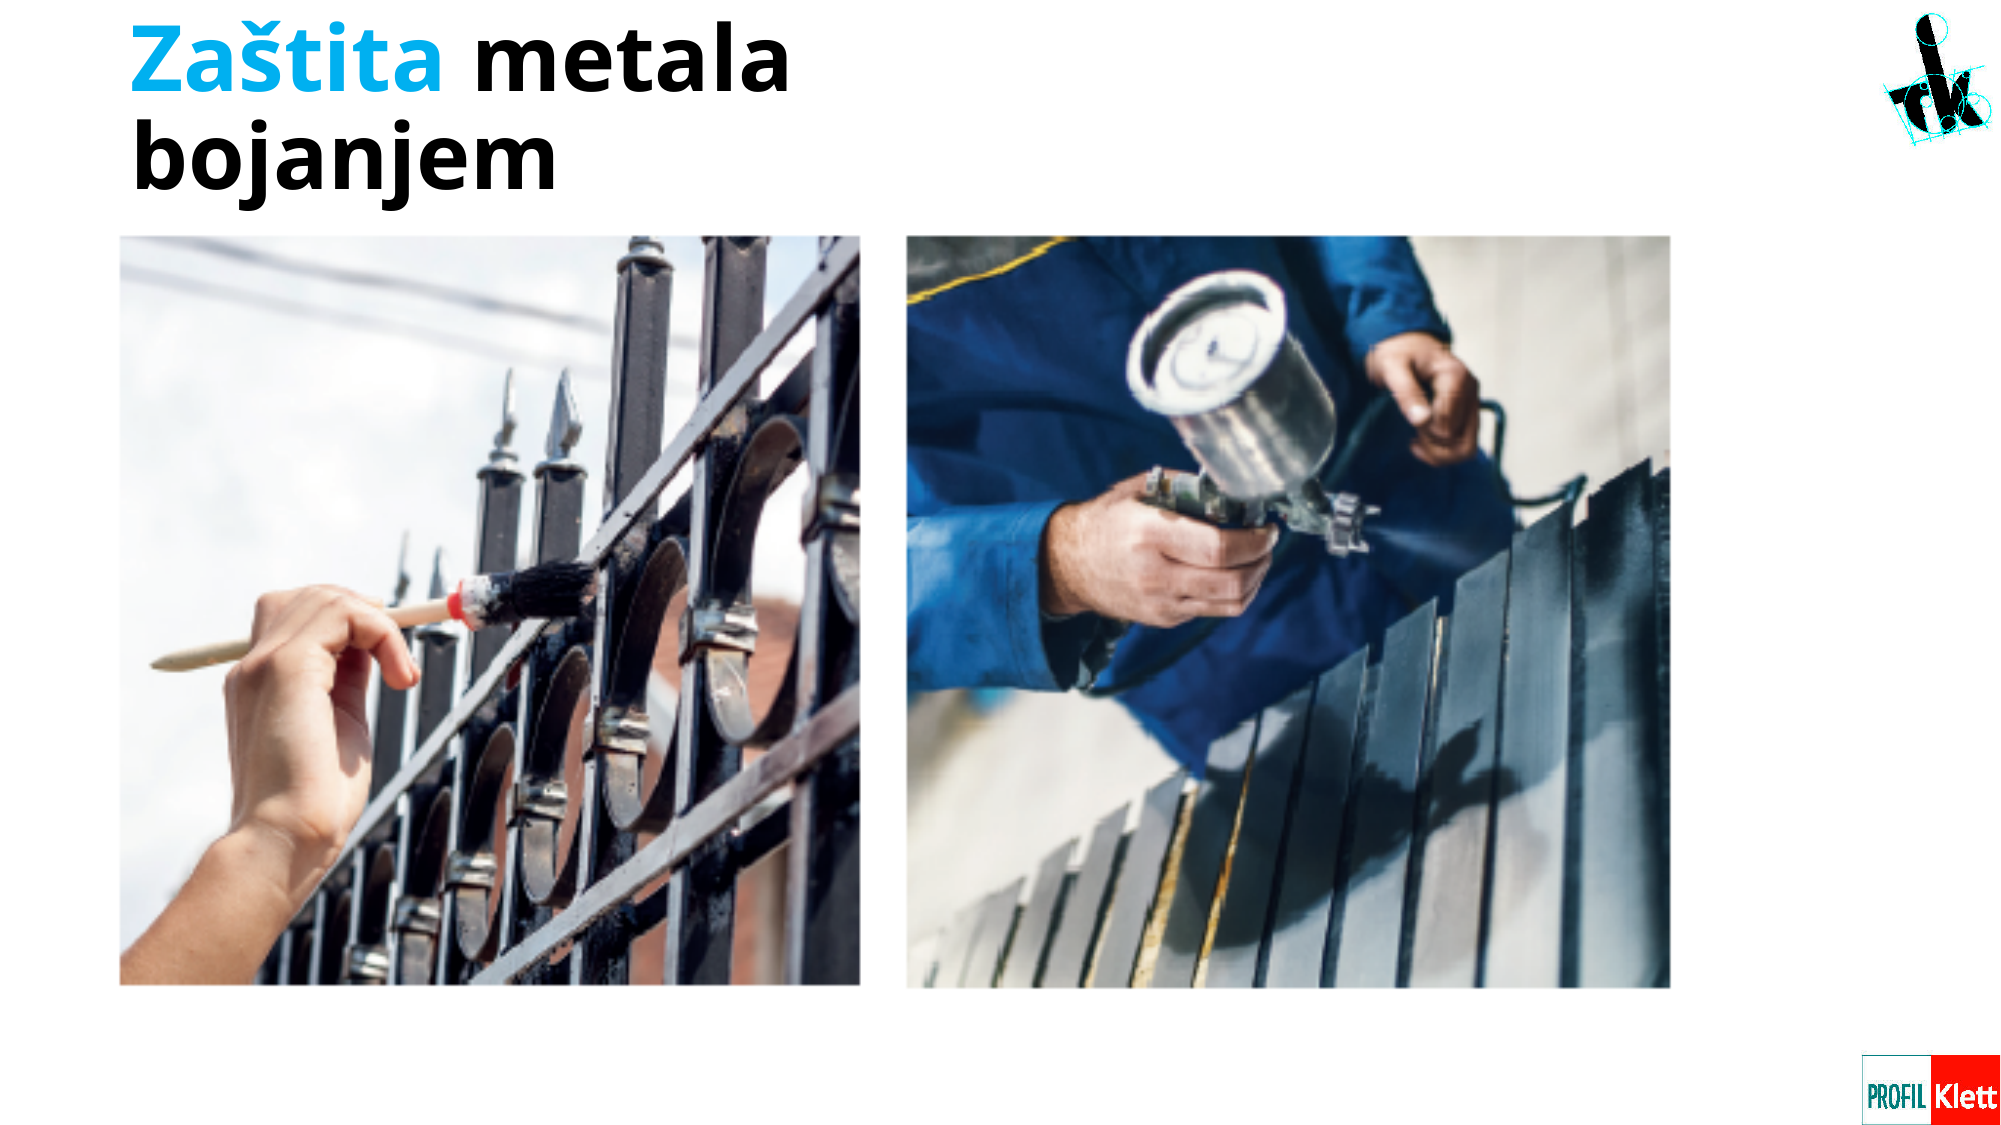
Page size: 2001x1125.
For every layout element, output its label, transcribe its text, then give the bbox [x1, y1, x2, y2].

picture [0, 0, 2001, 1125]
title Zaštita metala bojanjem [115, 2, 1066, 220]
